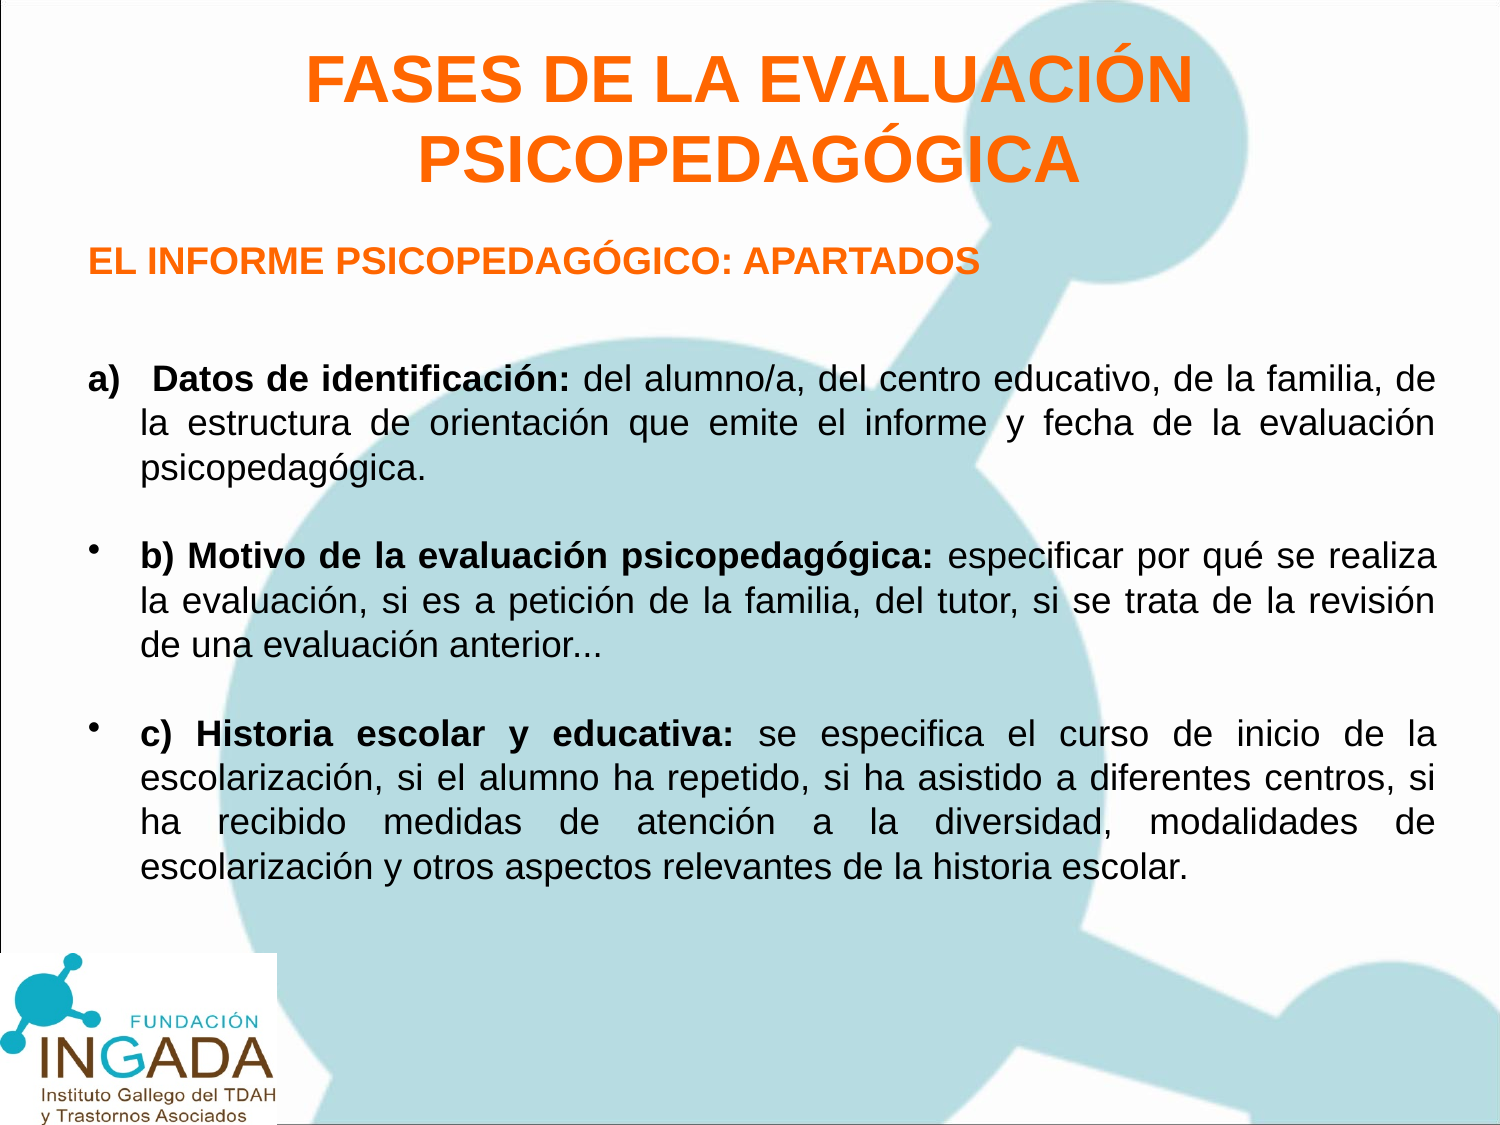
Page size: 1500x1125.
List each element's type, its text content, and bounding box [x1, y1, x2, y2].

subtitle EL INFORME PSICOPEDAGÓGICO: APARTADOS Datos de identificación: del alumno/a, del centro educativo, de la familia, de la estructura de orientación que emite el informe y fecha de la evaluación psicopedagógica. b) Motivo de la evaluación psicopedagógica: especificar por qué se realiza la evaluación, si es a petición de la familia, del tutor, si se trata de la revisión de una evaluación anterior... c) Historia escolar y educativa: se especifica el curso de inicio de la escolarización, si el alumno ha repetido, si ha asistido a diferentes centros, si ha recibido medidas de atención a la diversidad, modalidades de escolarización y otros aspectos relevantes de la historia escolar. [87, 236, 1438, 889]
title FASES DE LA EVALUACIÓN PSICOPEDAGÓGICA [56, 36, 1444, 196]
picture [0, 0, 1500, 1125]
